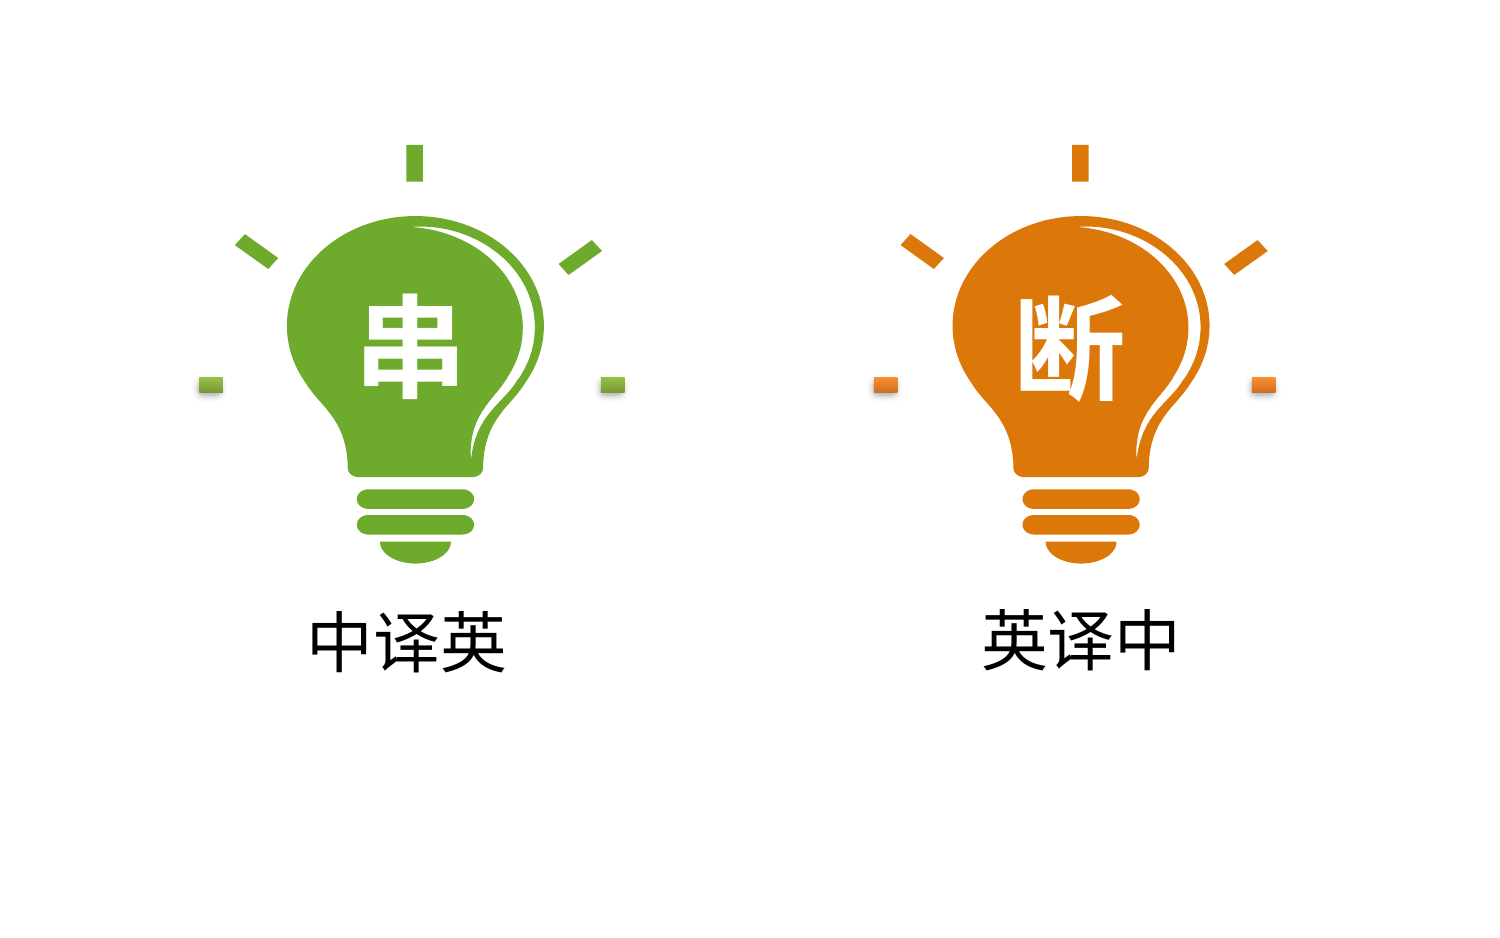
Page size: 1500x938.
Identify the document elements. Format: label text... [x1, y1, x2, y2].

text_box 串 [338, 269, 483, 420]
text_box [1045, 541, 1117, 564]
text_box [286, 216, 544, 478]
text_box [600, 377, 625, 393]
text_box [380, 541, 451, 564]
text_box [558, 240, 603, 275]
text_box [356, 515, 474, 535]
text_box [873, 377, 898, 393]
text_box [1072, 144, 1089, 182]
text_box [1022, 515, 1140, 535]
text_box [1022, 489, 1140, 509]
text_box [199, 377, 223, 393]
text_box 中译英 [175, 584, 638, 692]
text_box [952, 216, 1210, 478]
text_box [234, 234, 279, 269]
text_box [406, 144, 423, 182]
text_box 英译中 [850, 582, 1313, 692]
text_box [356, 489, 474, 509]
text_box [1224, 240, 1268, 275]
text_box 断 [997, 271, 1142, 422]
text_box [1251, 377, 1276, 393]
text_box [900, 234, 944, 269]
